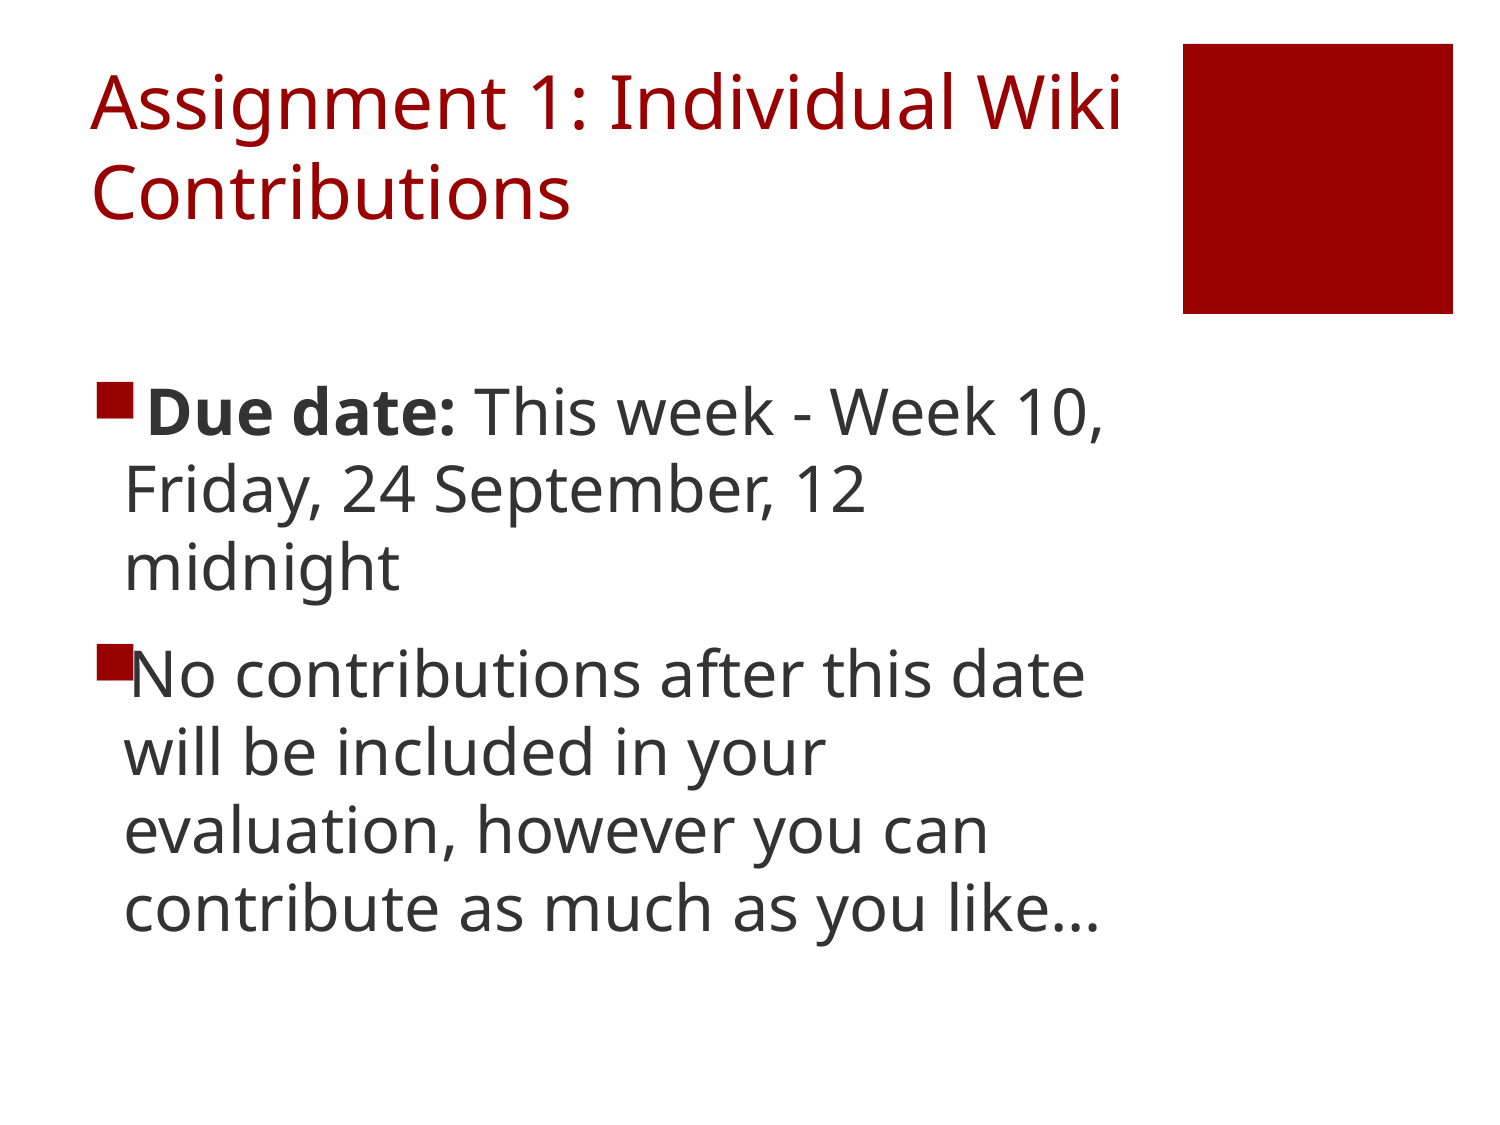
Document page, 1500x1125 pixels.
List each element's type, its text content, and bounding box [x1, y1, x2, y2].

title Assignment 1: Individual Wiki Contributions [75, 47, 1143, 235]
list Due date: This week - Week 10, Friday, 24 September, 12 midnight No contributions after this date will be included in your evaluation, however you can contribute as much as you like… [75, 362, 1143, 1005]
